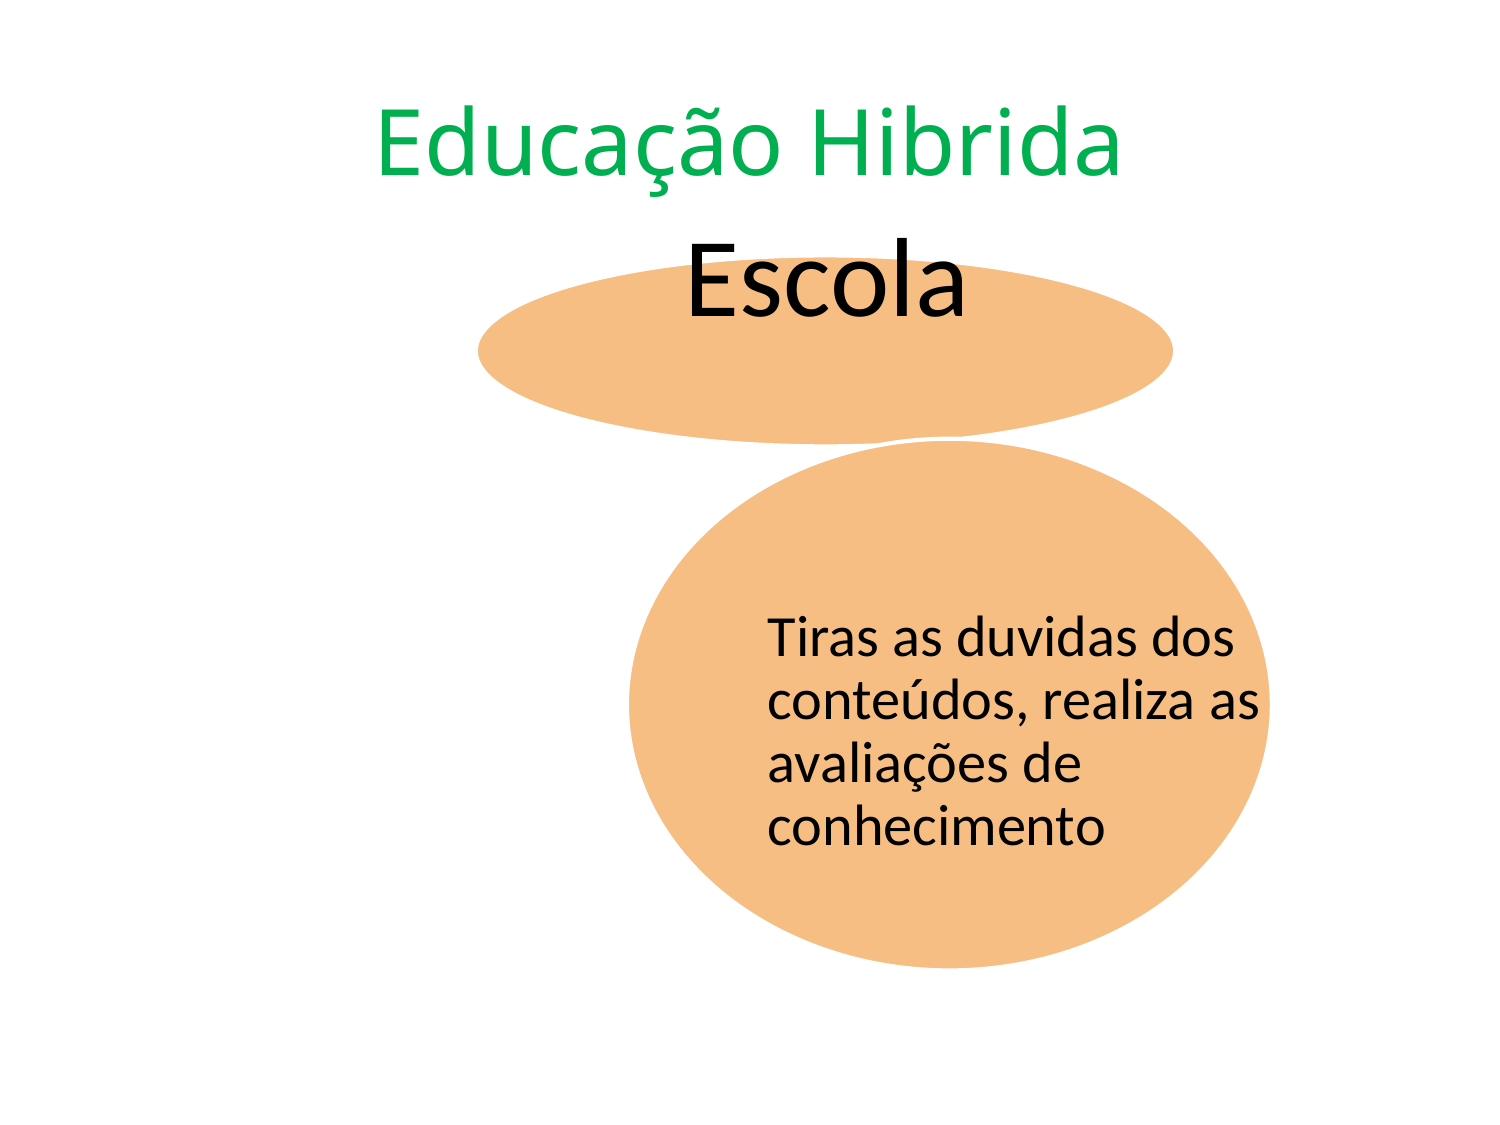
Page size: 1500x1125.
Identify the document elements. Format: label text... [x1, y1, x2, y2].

title Educação Hibrida [75, 45, 1425, 233]
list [88, 255, 1439, 998]
